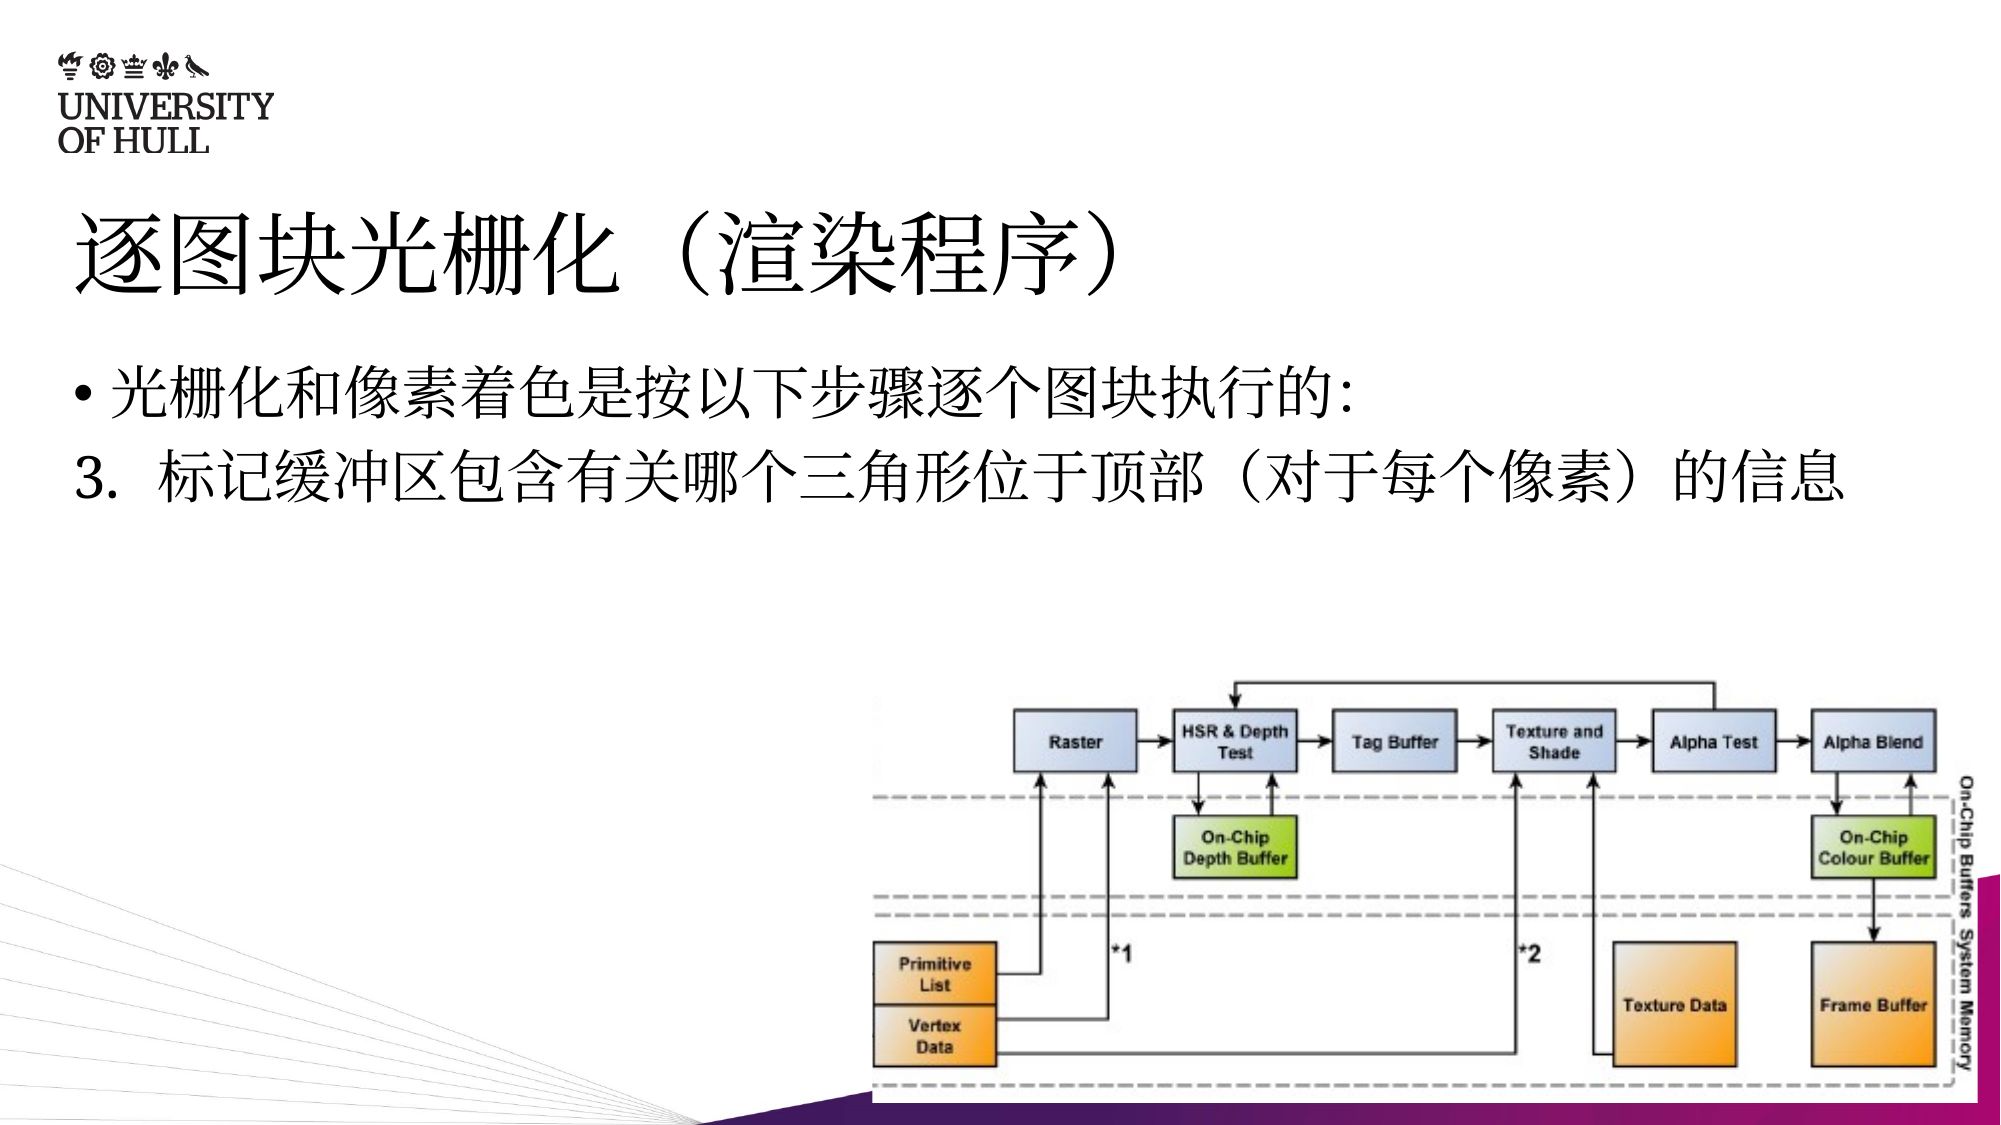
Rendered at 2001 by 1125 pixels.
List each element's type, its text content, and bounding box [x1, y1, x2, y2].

list 光栅化和像素着色是按以下步骤逐个图块执行的： 标记缓冲区包含有关哪个三角形位于顶部（对于每个像素）的信息 [57, 356, 1931, 1074]
picture [0, 0, 2000, 1125]
title 逐图块光栅化（渲染程序） [57, 178, 1931, 340]
